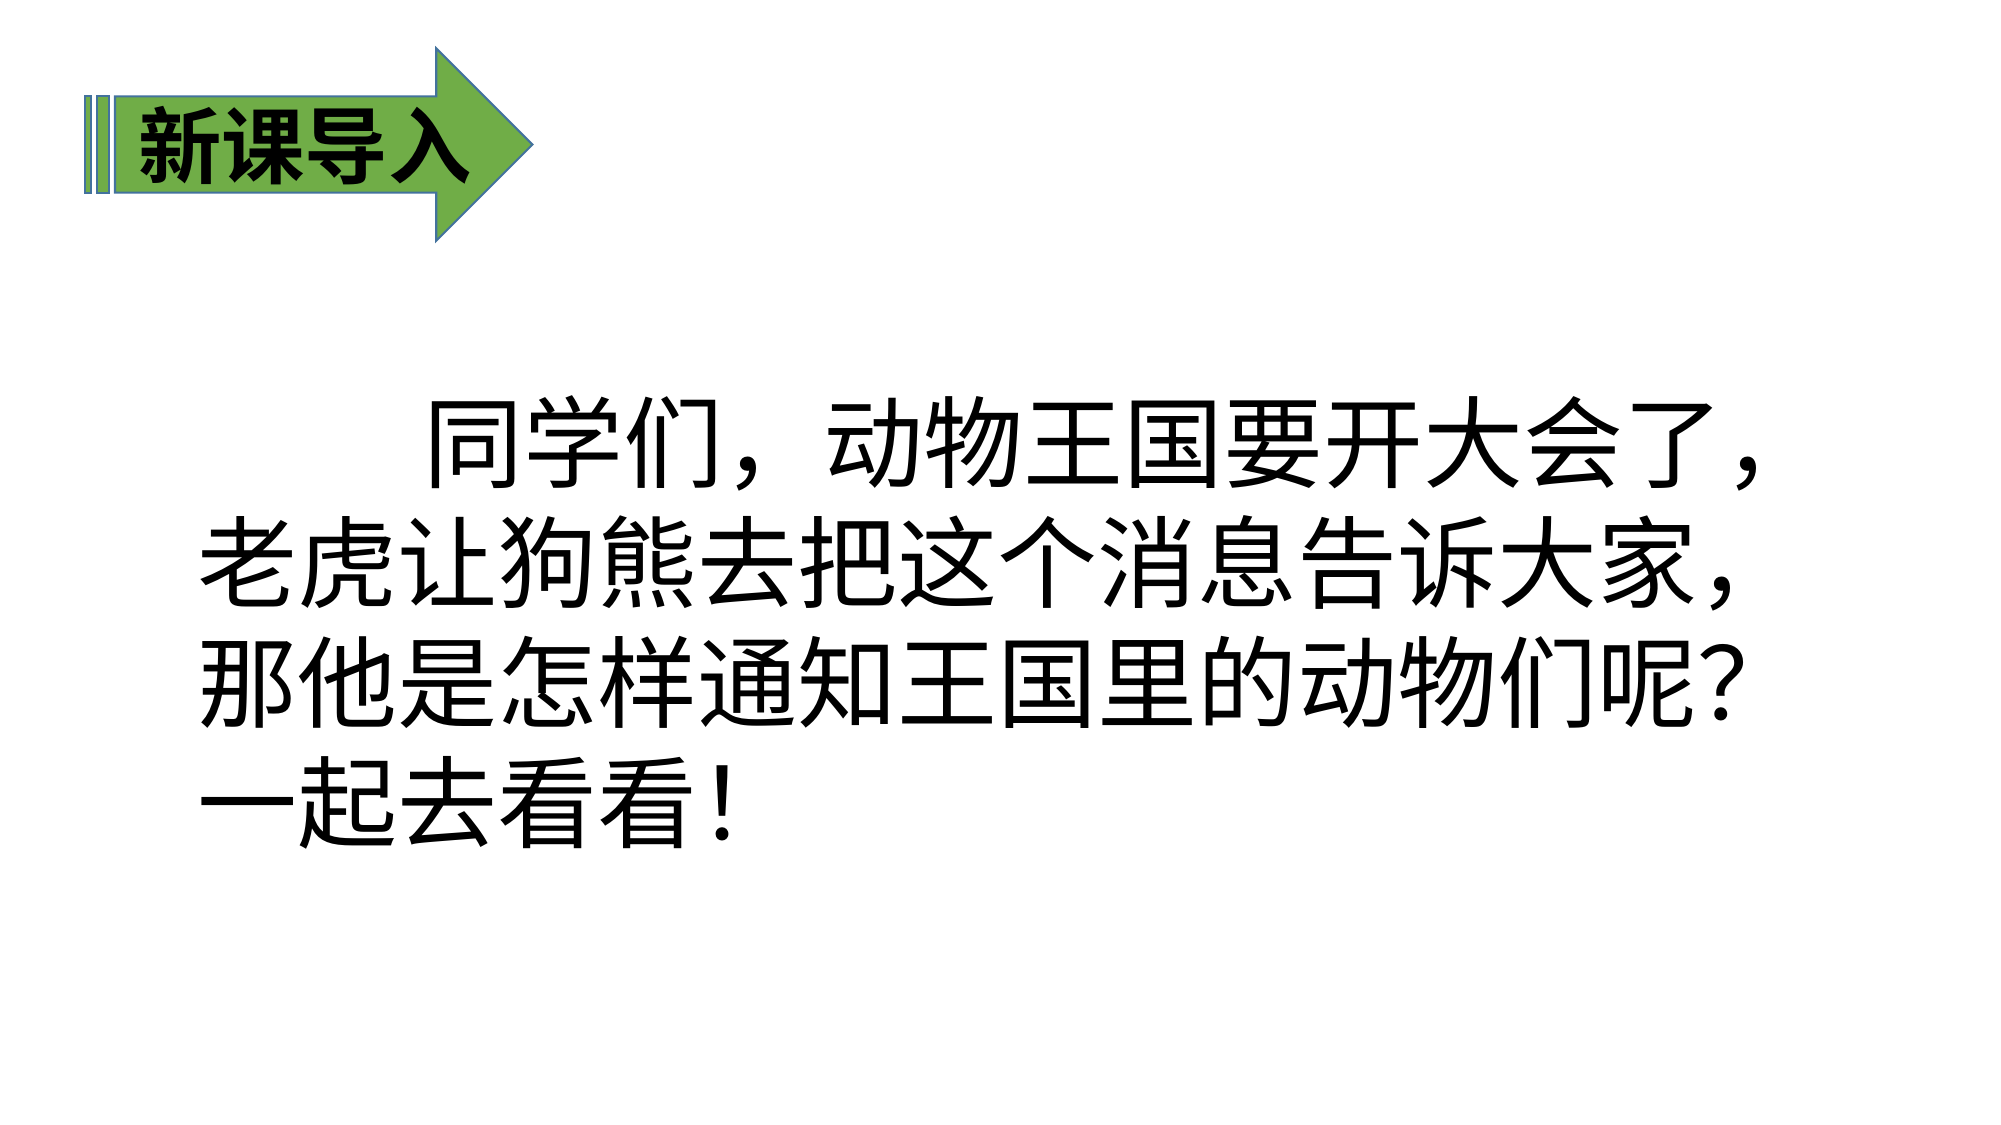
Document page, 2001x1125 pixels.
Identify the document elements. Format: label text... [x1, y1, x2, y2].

text_box [494, 104, 534, 185]
text_box [435, 202, 477, 244]
text_box [96, 95, 110, 194]
text_box [84, 95, 92, 194]
text_box 同学们，动物王国要开大会了，老虎让狗熊去把这个消息告诉大家，那他是怎样通知王国里的动物们呢？一起去看看！ [182, 373, 1885, 868]
text_box 新课导入 [123, 87, 494, 202]
text_box [113, 95, 123, 194]
text_box [435, 45, 477, 87]
